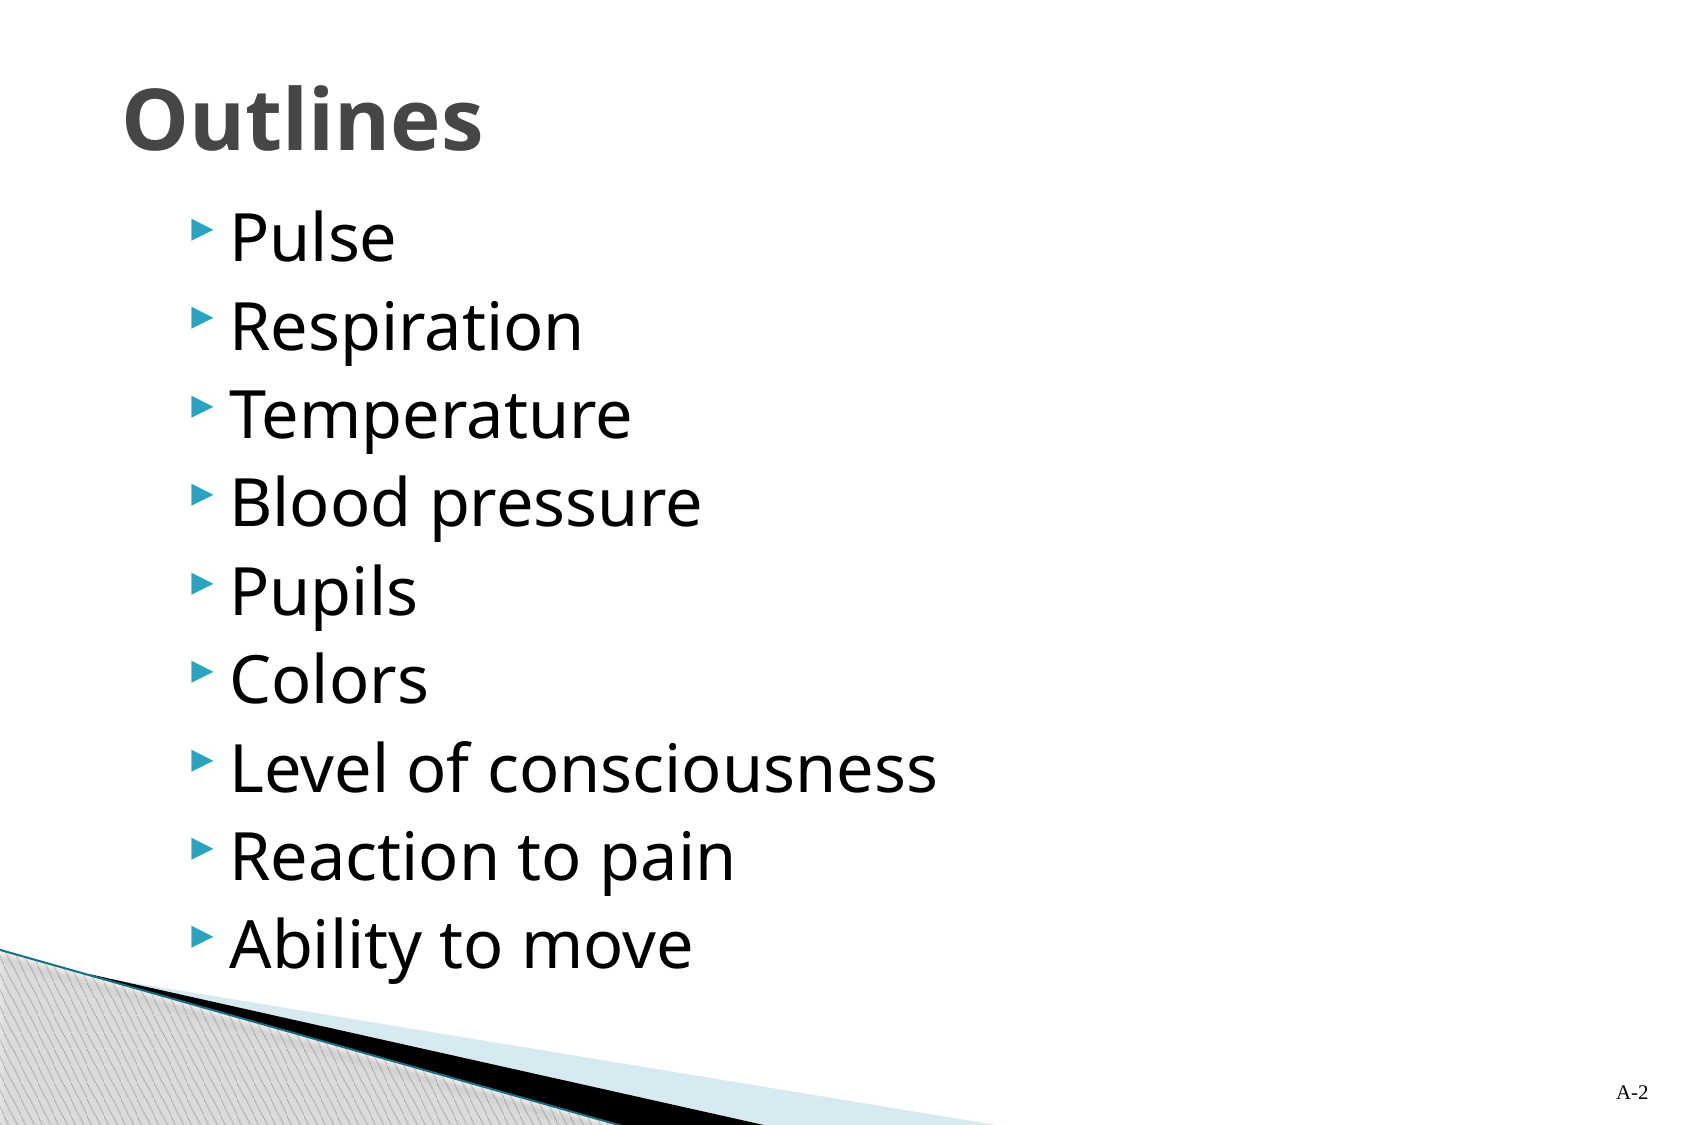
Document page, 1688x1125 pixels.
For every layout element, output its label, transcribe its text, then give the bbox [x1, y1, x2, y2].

list Pulse Respiration Temperature Blood pressure Pupils Colors Level of consciousness Reaction to pain Ability to move [154, 188, 1589, 1088]
slide_number A-2 [1595, 1051, 1664, 1112]
title Outlines [84, 45, 1604, 188]
